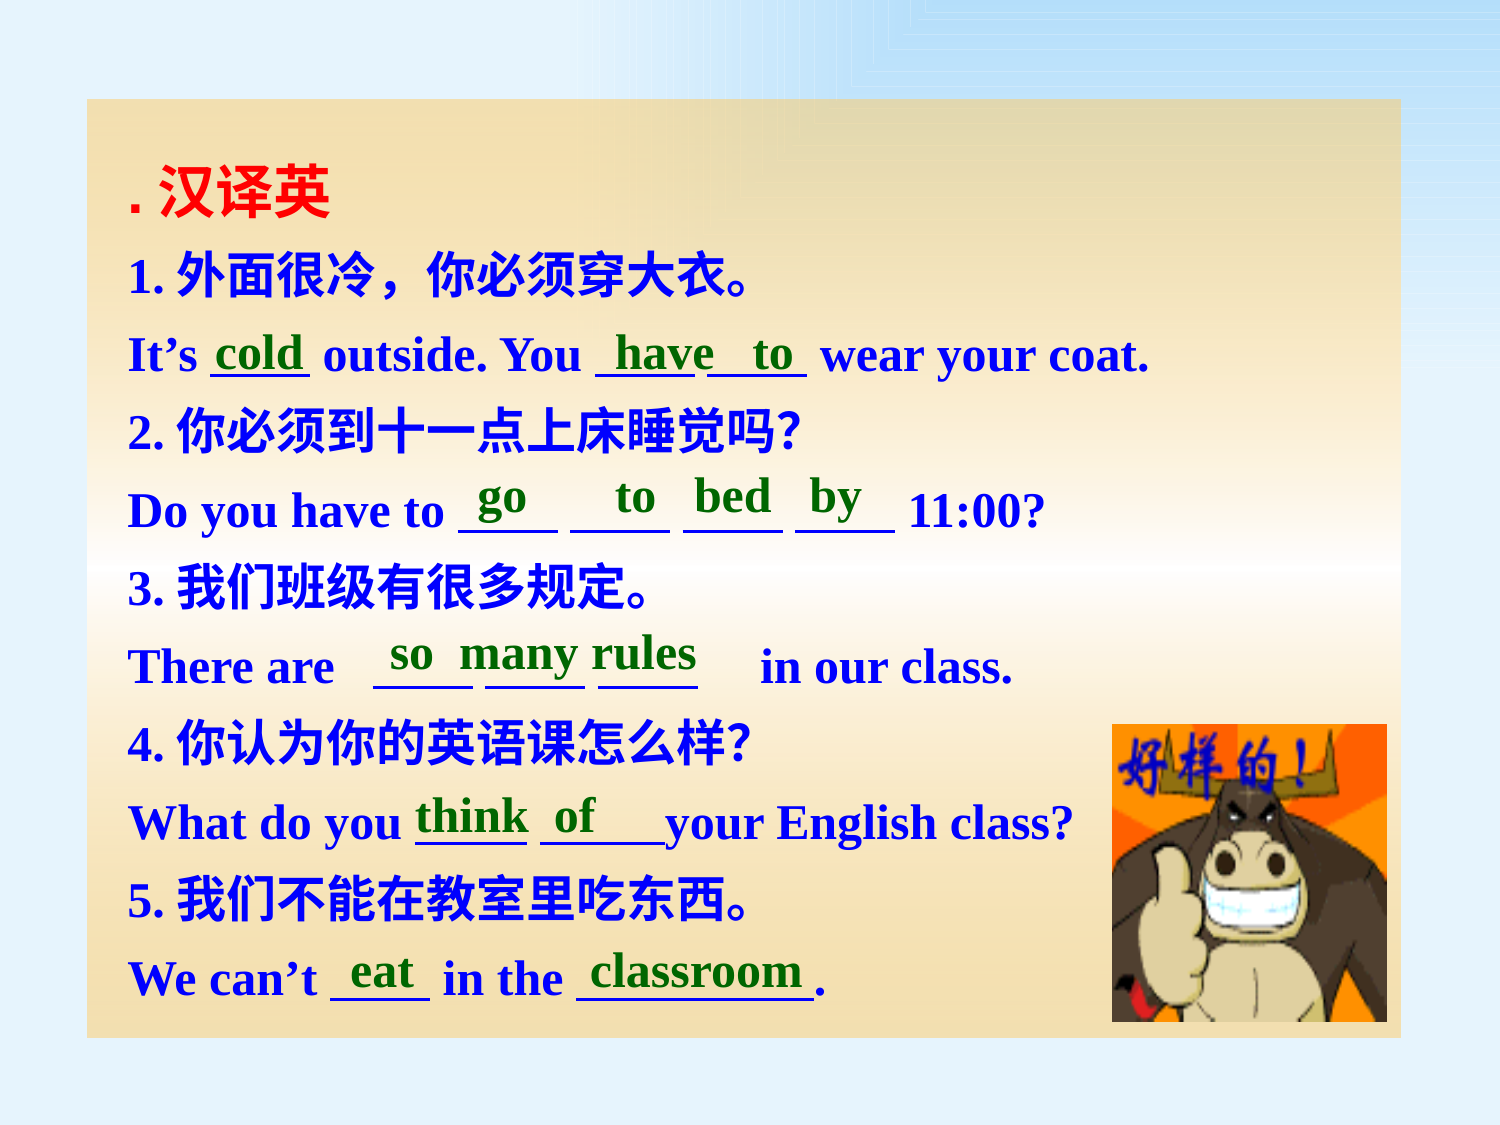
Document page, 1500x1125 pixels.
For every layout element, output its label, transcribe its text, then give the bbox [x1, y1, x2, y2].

picture [1112, 724, 1387, 1022]
text_box cold [200, 294, 496, 388]
text_box classroom [574, 912, 1107, 1006]
text_box go to bed by [462, 437, 1148, 531]
text_box think of [400, 756, 838, 850]
text_box have to [600, 294, 979, 388]
text_box so many rules [374, 594, 954, 688]
text_box [87, 99, 1400, 1038]
text_box .汉译英 1.外面很冷，你必须穿大衣。 It’s outside. You wear your coat. 2.你必须到十一点上床睡觉吗？ Do you have to 11:00? 3.我们班级有很多规定。 There are in our class. 4.你认为你的英语课怎么样？ What do you your English class? 5.我们不能在教室里吃东西。 We can’t in the . [112, 127, 1425, 1013]
text_box eat [335, 912, 513, 1006]
